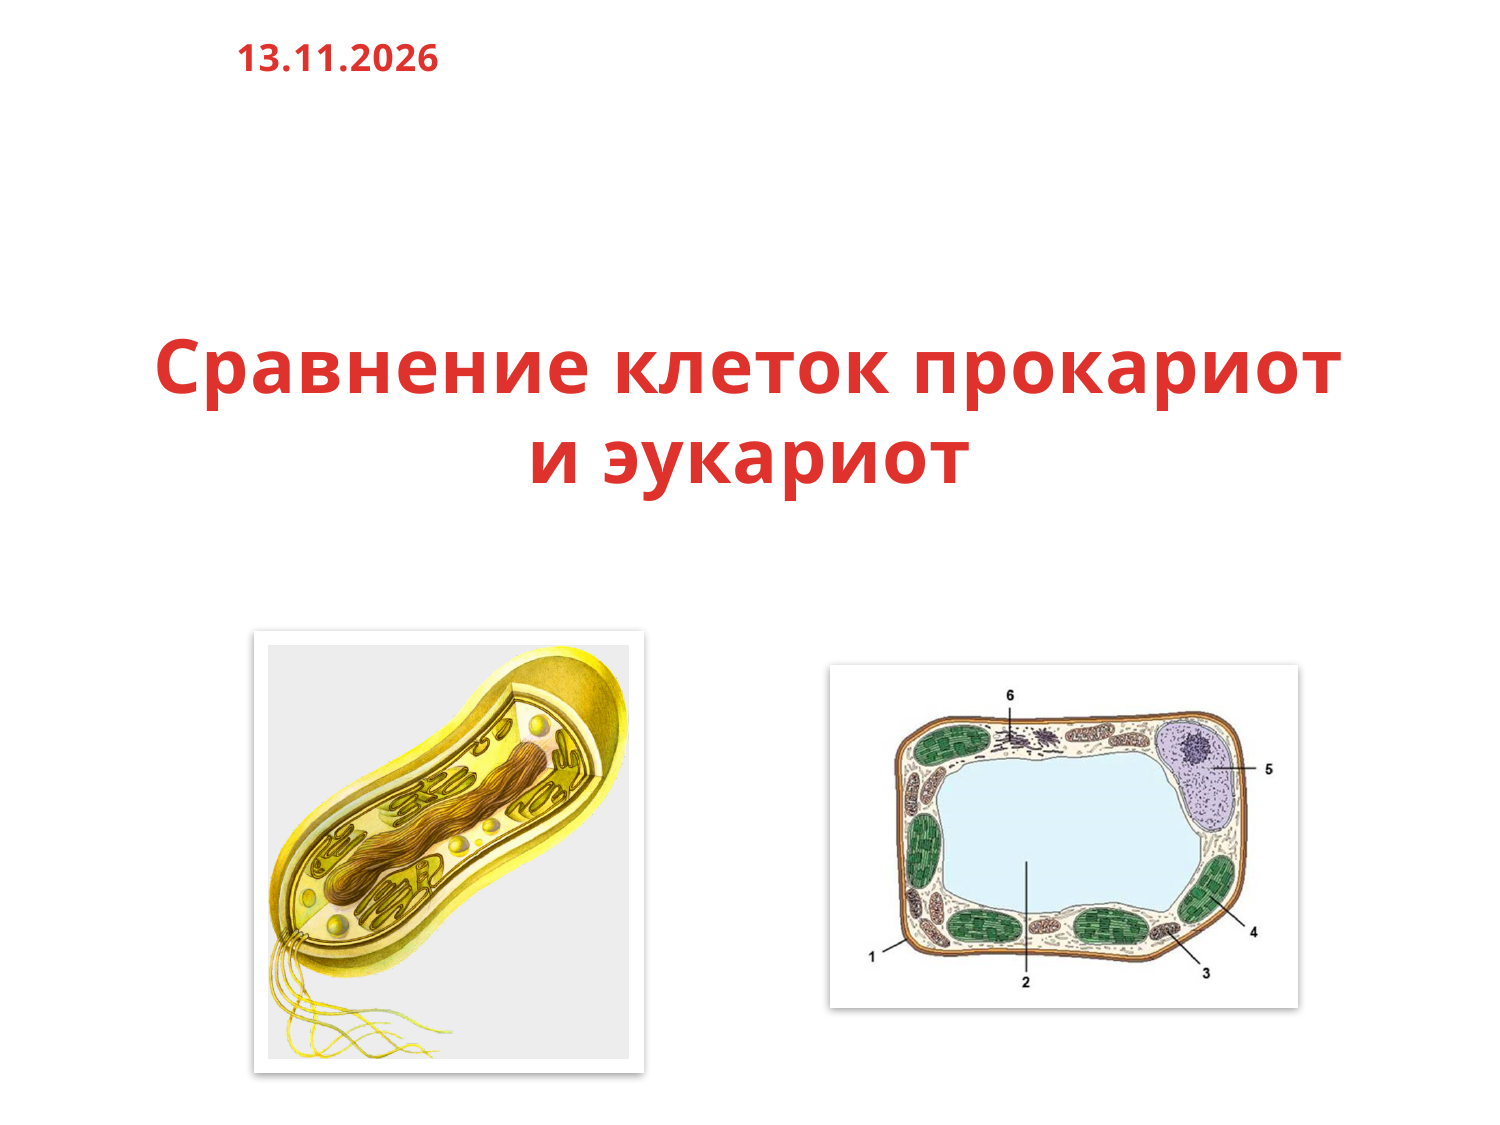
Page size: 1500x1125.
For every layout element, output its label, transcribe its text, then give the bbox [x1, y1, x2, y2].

picture [844, 679, 1284, 994]
text_box 25.11.2020 [41, 26, 635, 93]
title Сравнение клеток прокариот и эукариот [112, 231, 1388, 587]
picture [268, 644, 630, 1059]
